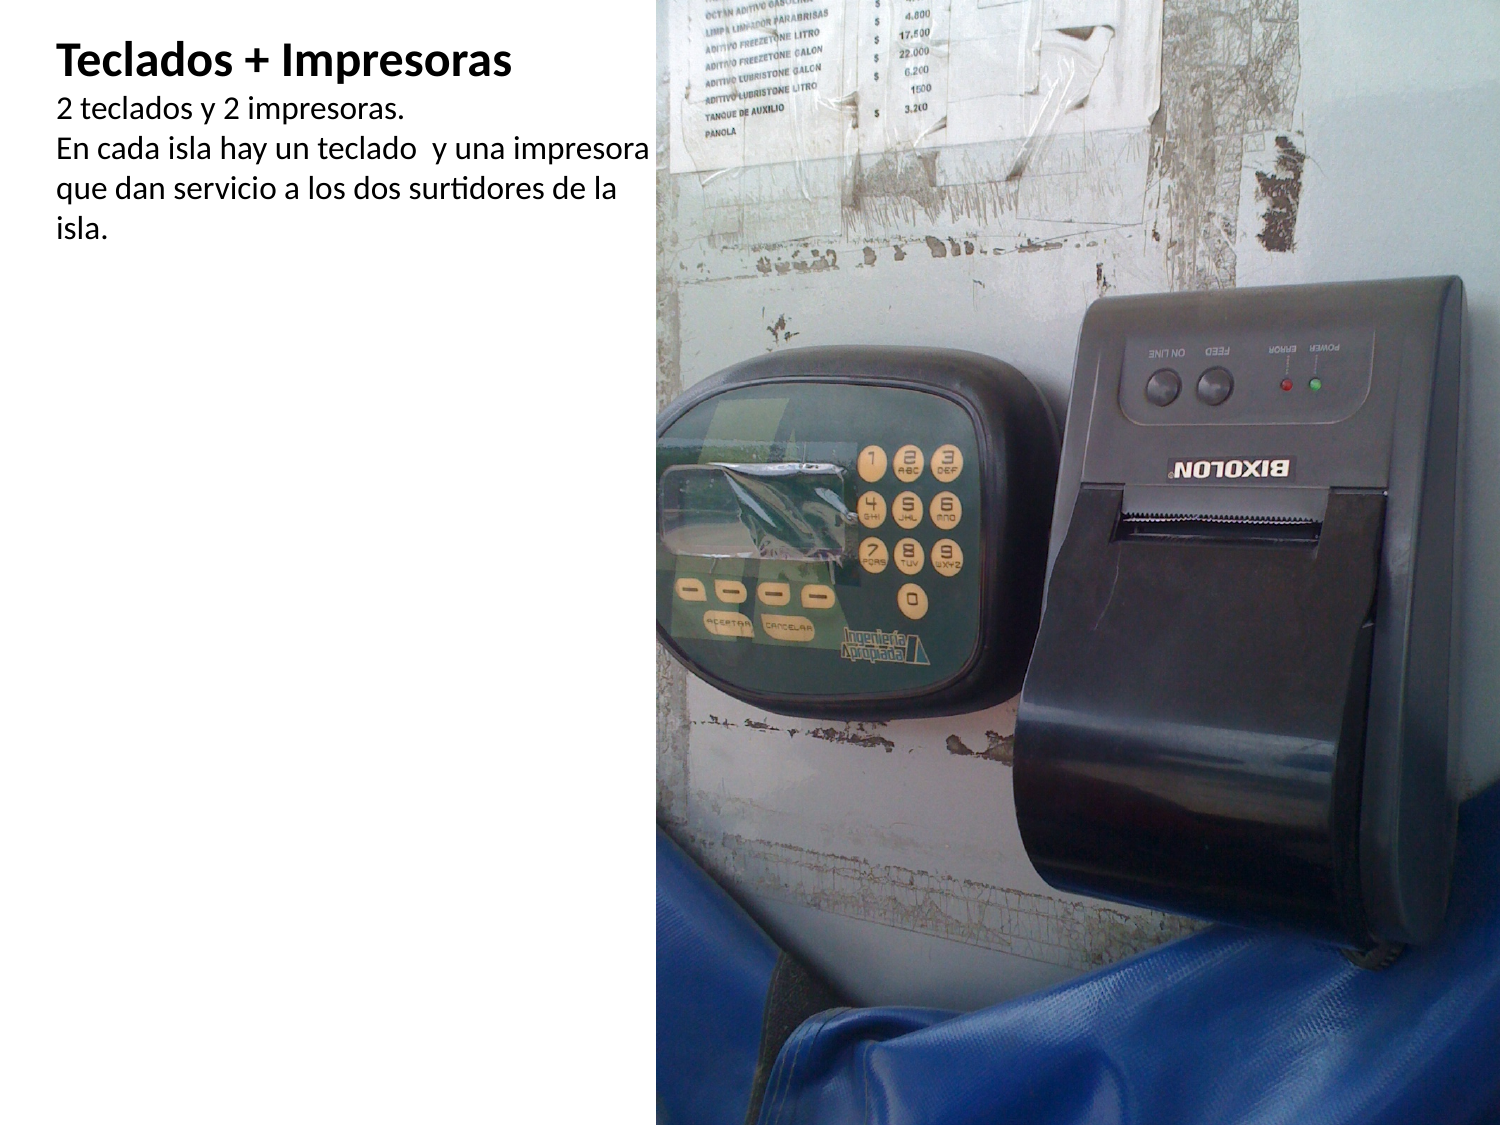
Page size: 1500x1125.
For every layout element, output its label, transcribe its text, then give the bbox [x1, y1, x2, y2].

picture [655, 0, 1500, 1125]
text_box Teclados + Impresoras 2 teclados y 2 impresoras. En cada isla hay un teclado y una impresora que dan servicio a los dos surtidores de la isla. [41, 19, 650, 314]
